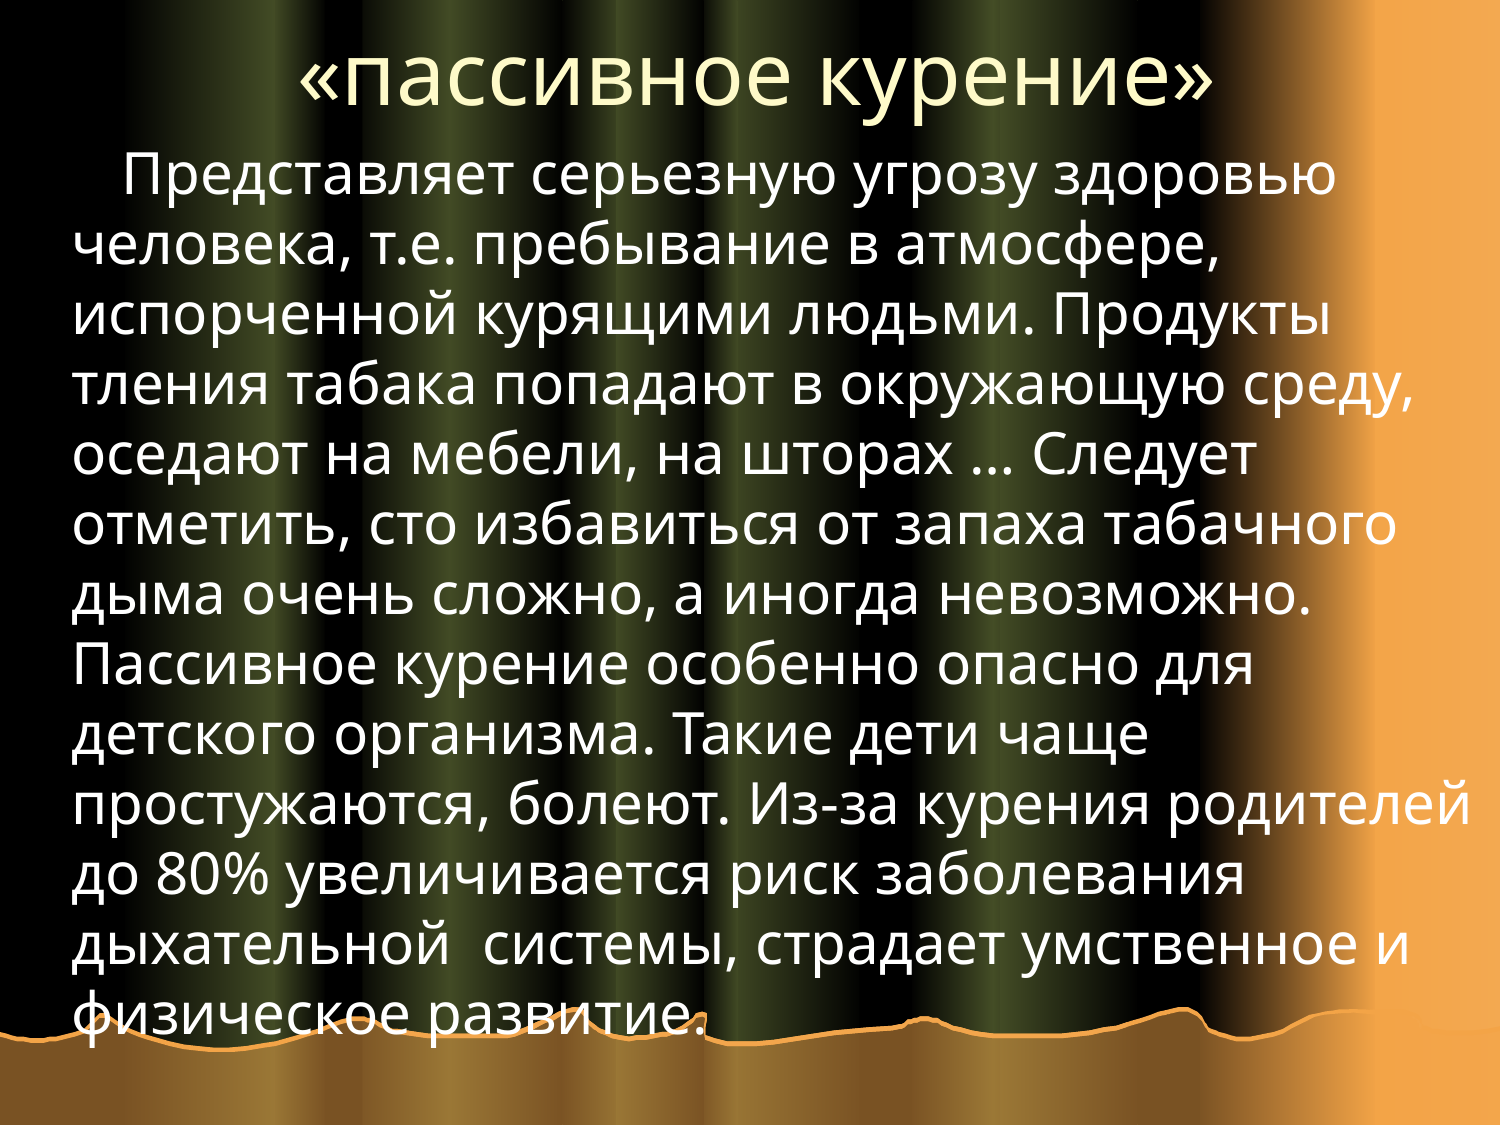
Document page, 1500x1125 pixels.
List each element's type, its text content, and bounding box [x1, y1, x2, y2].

title «пассивное курение» [81, 0, 1433, 128]
list Представляет серьезную угрозу здоровью человека, т.е. пребывание в атмосфере, испорченной курящими людьми. Продукты тления табака попадают в окружающую среду, оседают на мебели, на шторах … Следует отметить, сто избавиться от запаха табачного дыма очень сложно, а иногда невозможно. Пассивное курение особенно опасно для детского организма. Такие дети чаще простужаются, болеют. Из-за курения родителей до 80% увеличивается риск заболевания дыхательной системы, страдает умственное и физическое развитие. [0, 128, 1500, 1006]
